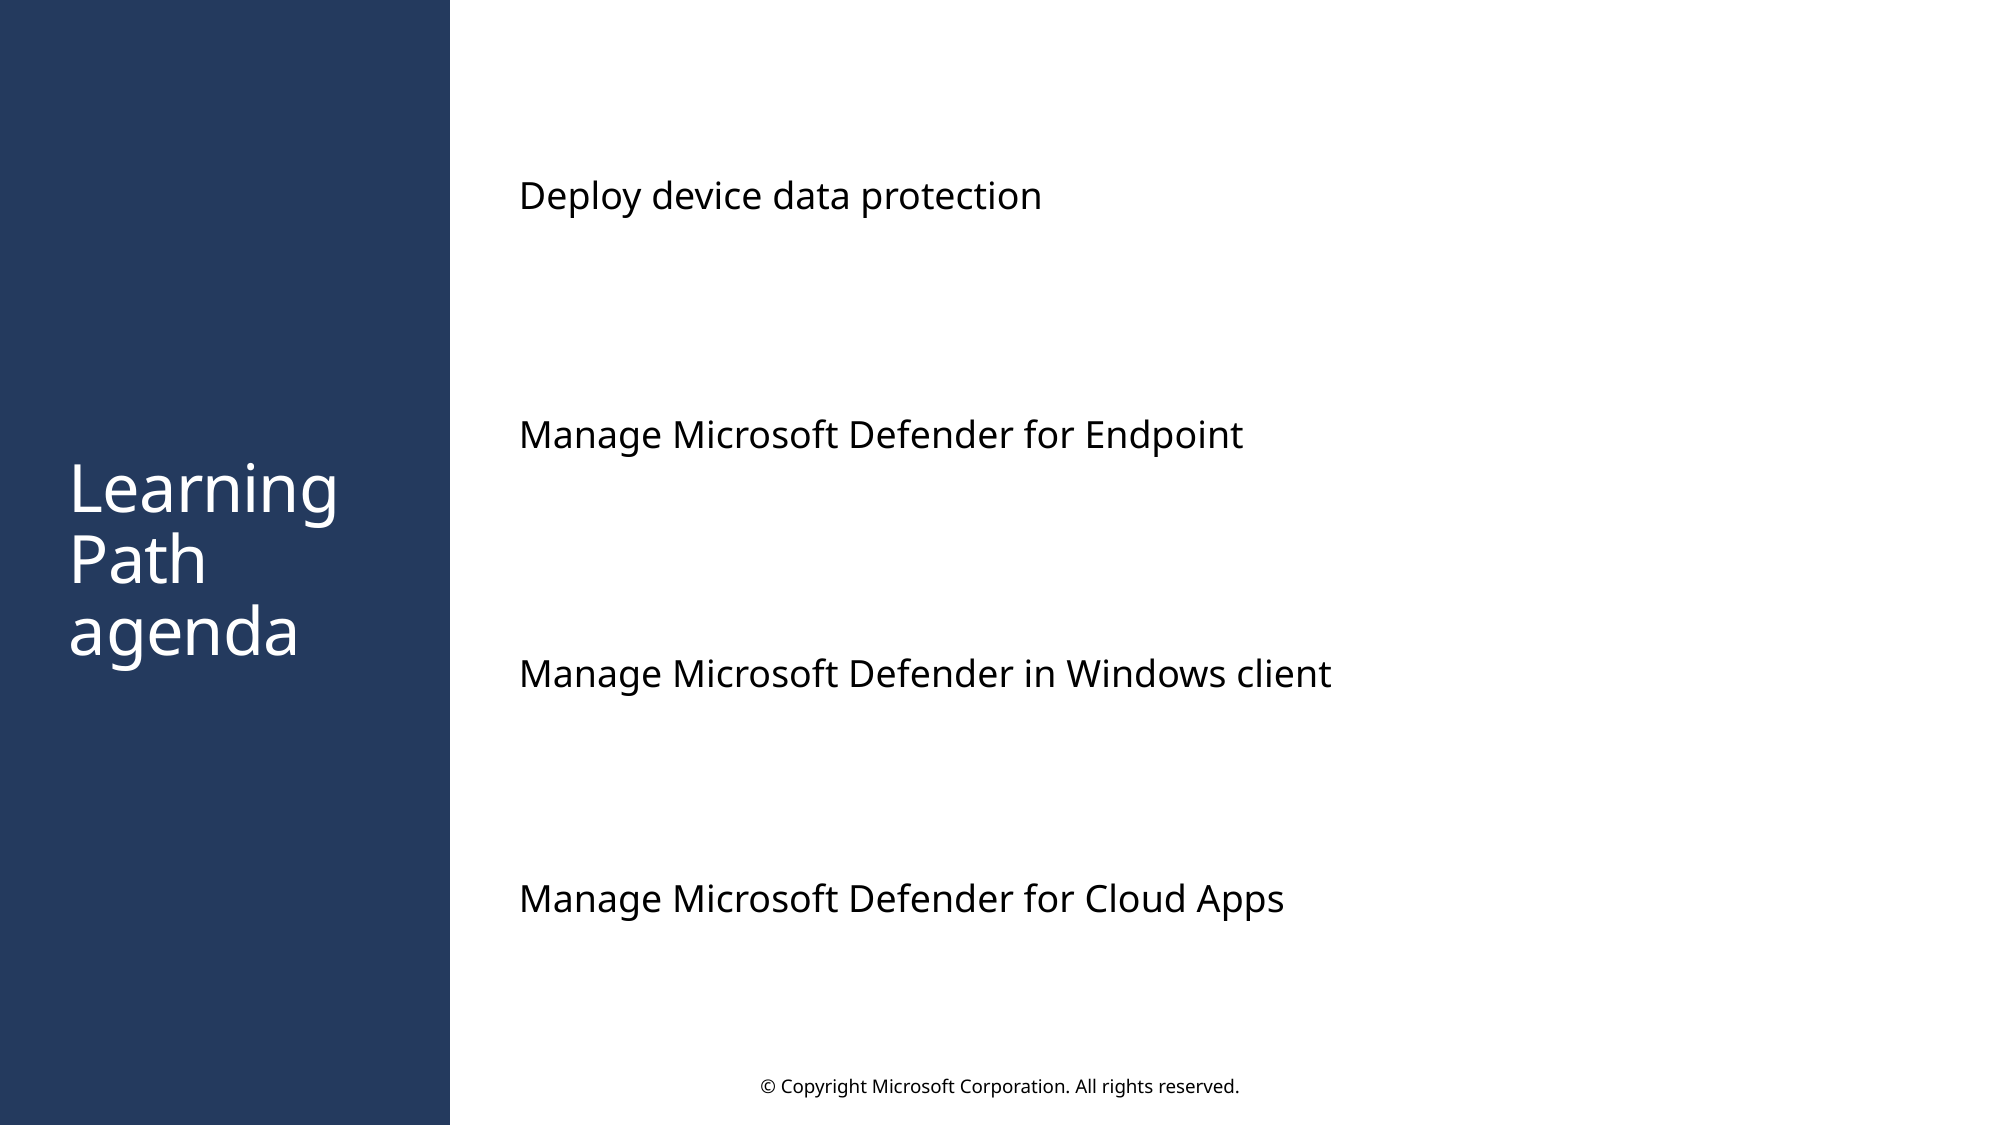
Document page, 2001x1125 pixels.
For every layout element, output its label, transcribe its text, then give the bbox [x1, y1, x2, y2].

text_box Manage Microsoft Defender for Cloud Apps [519, 801, 1782, 1002]
list Manage Microsoft Defender in Windows client [519, 576, 1782, 778]
list Deploy device data protection [519, 98, 1782, 299]
list Manage Microsoft Defender for Endpoint [519, 337, 1782, 539]
title Learning Path agenda [68, 506, 391, 619]
